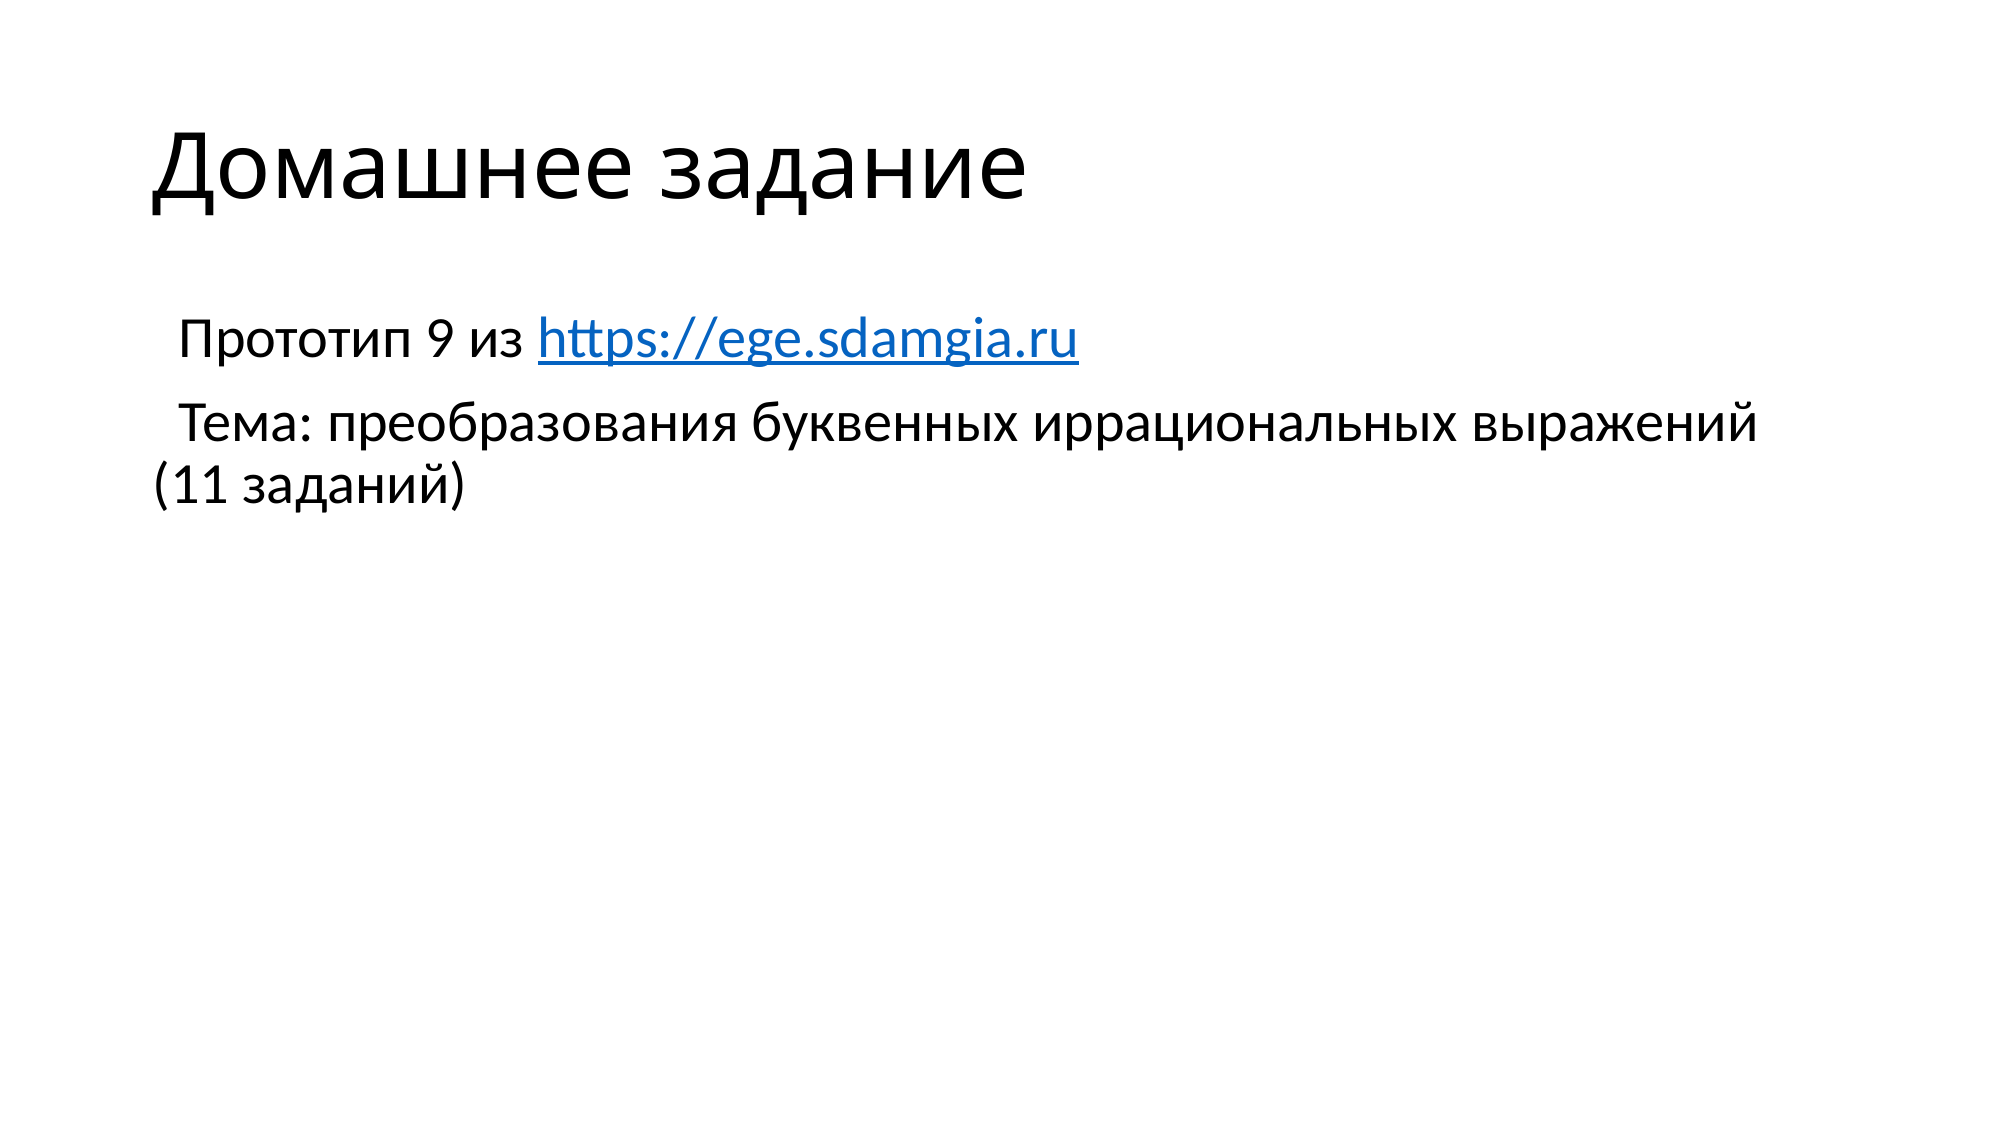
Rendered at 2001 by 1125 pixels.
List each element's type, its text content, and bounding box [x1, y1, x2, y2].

title Домашнее задание [137, 59, 1863, 278]
list Прототип 9 из https://ege.sdamgia.ru Тема: преобразования буквенных иррациональных выражений (11 заданий) [137, 299, 1863, 1014]
